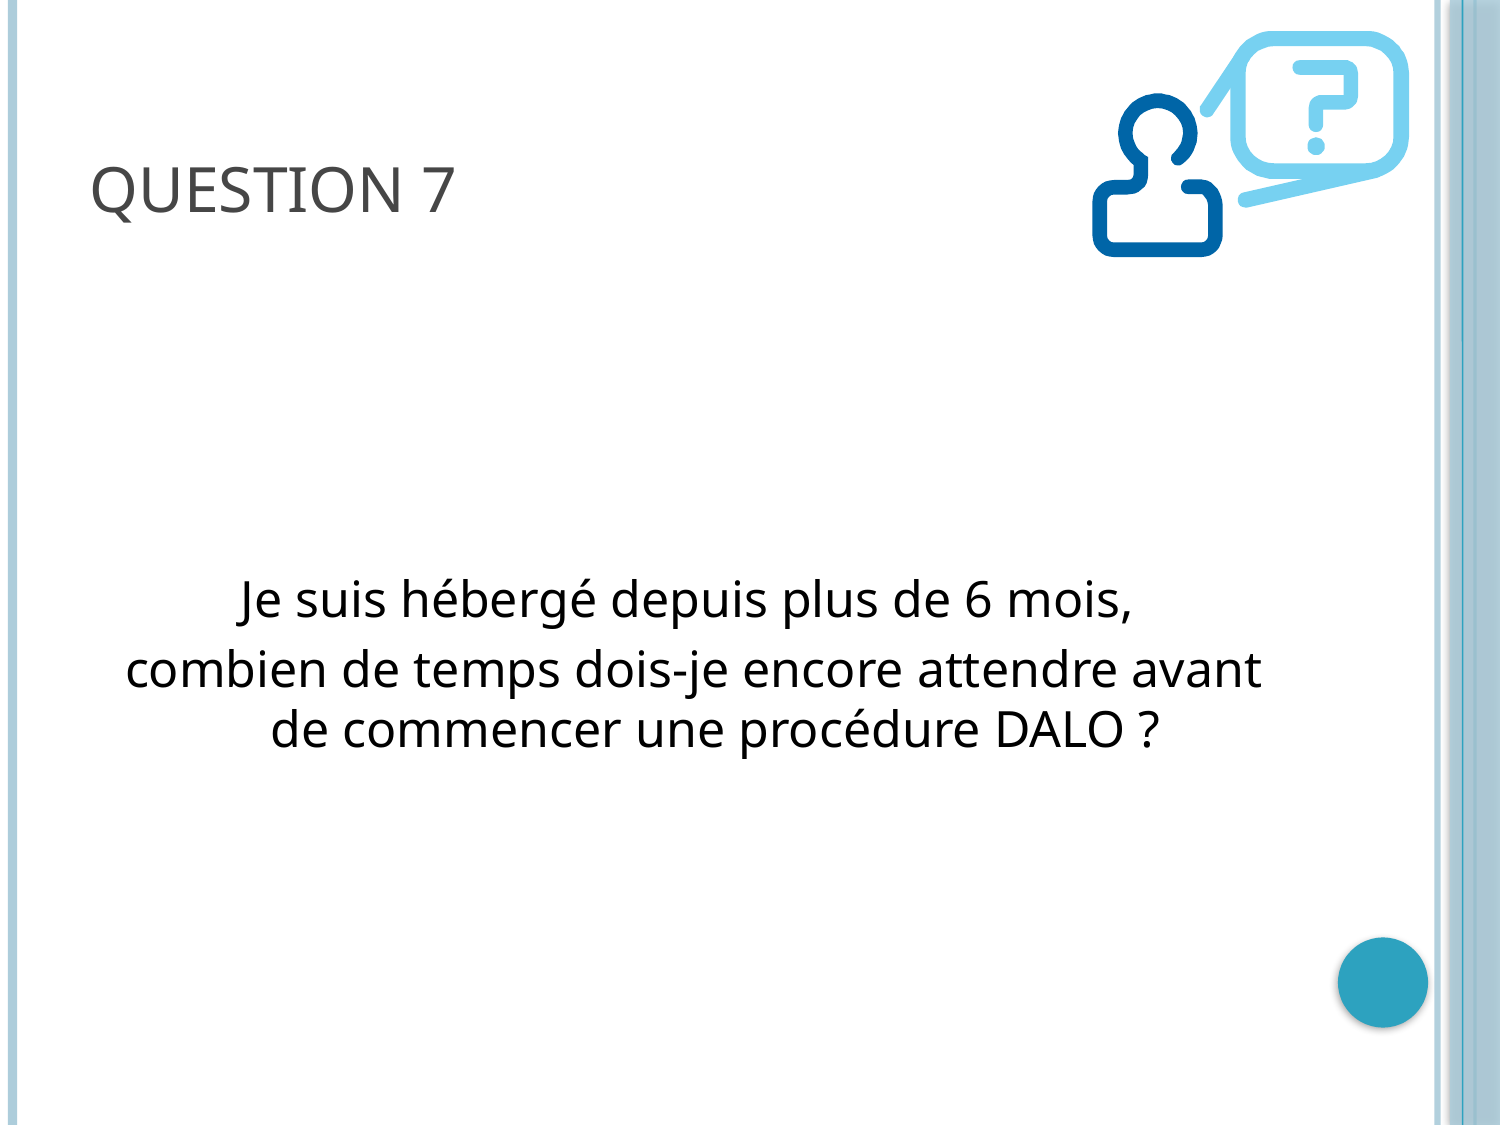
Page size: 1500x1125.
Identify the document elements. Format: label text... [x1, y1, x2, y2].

list Je suis hébergé depuis plus de 6 mois, combien de temps dois-je encore attendre avant de commencer une procédure DALO ? [74, 262, 1301, 1063]
title Question 7 [75, 45, 1086, 233]
picture [1091, 30, 1410, 258]
